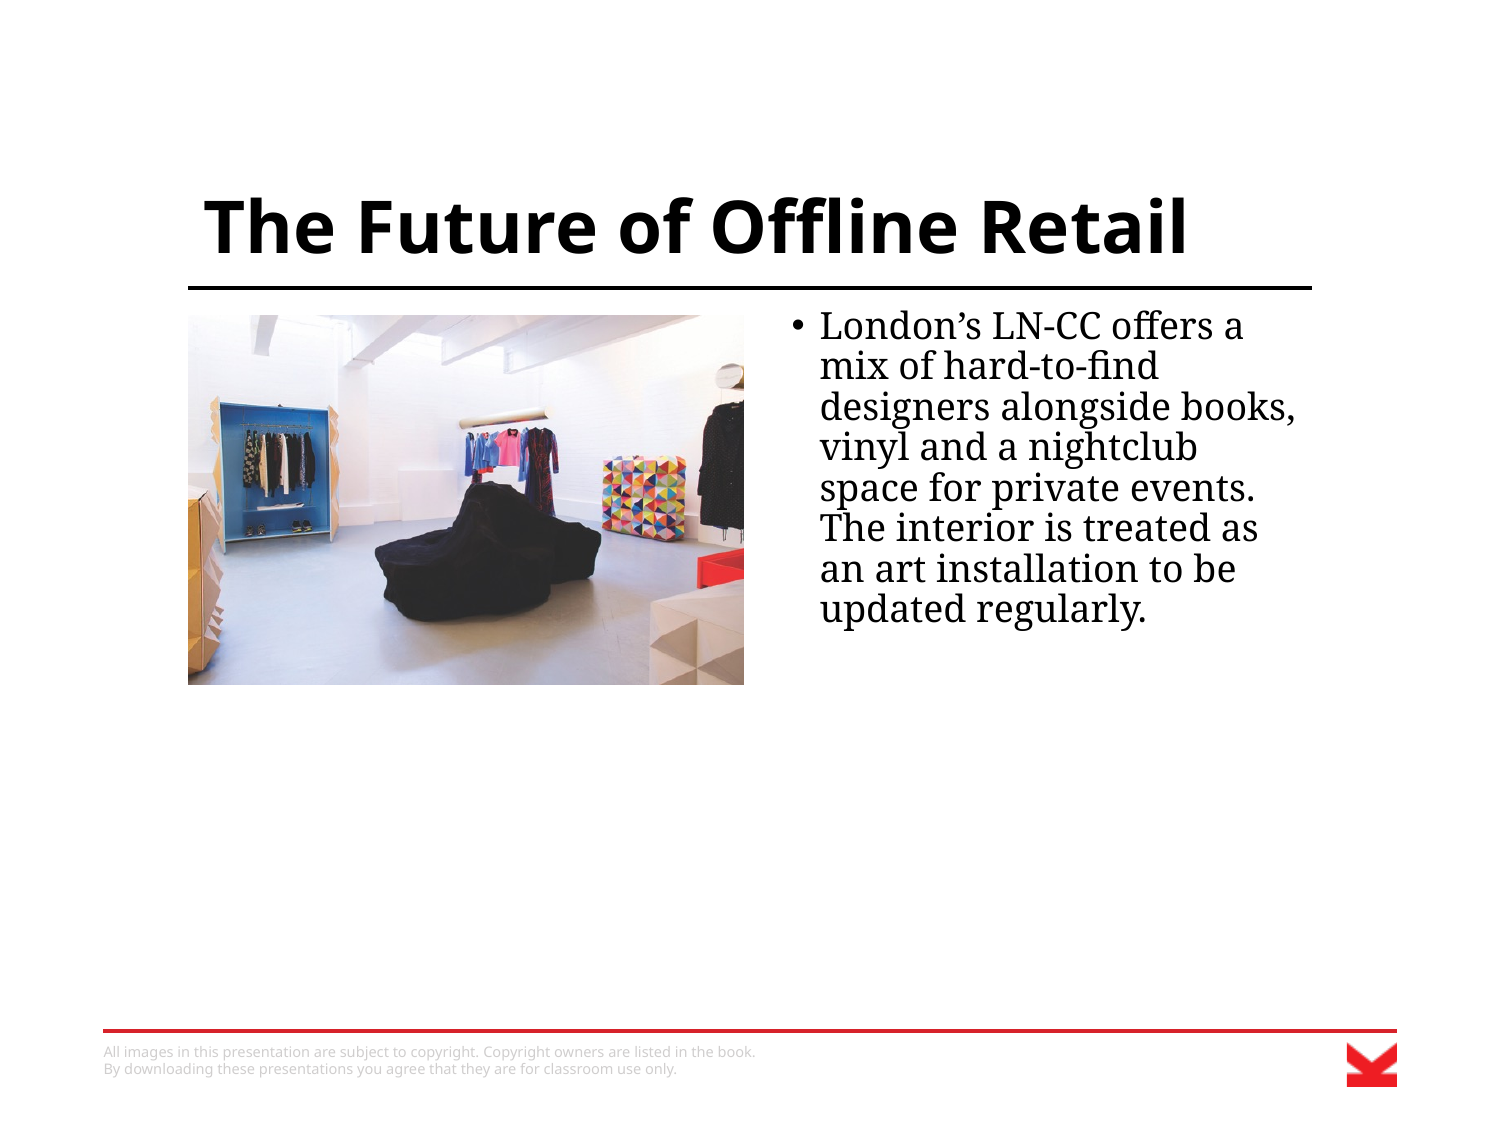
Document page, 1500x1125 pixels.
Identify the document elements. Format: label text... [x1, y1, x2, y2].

picture [187, 315, 744, 685]
text_box All images in this presentation are subject to copyright. Copyright owners are listed in the book. By downloading these presentations you agree that they are for classroom use only. [88, 1035, 839, 1086]
title The Future of Offline Retail [188, 59, 1312, 278]
list London’s LN-CC offers a mix of hard-to-find designers alongside books, vinyl and a nightclub space for private events. The interior is treated as an art installation to be updated regularly. [776, 299, 1312, 1014]
